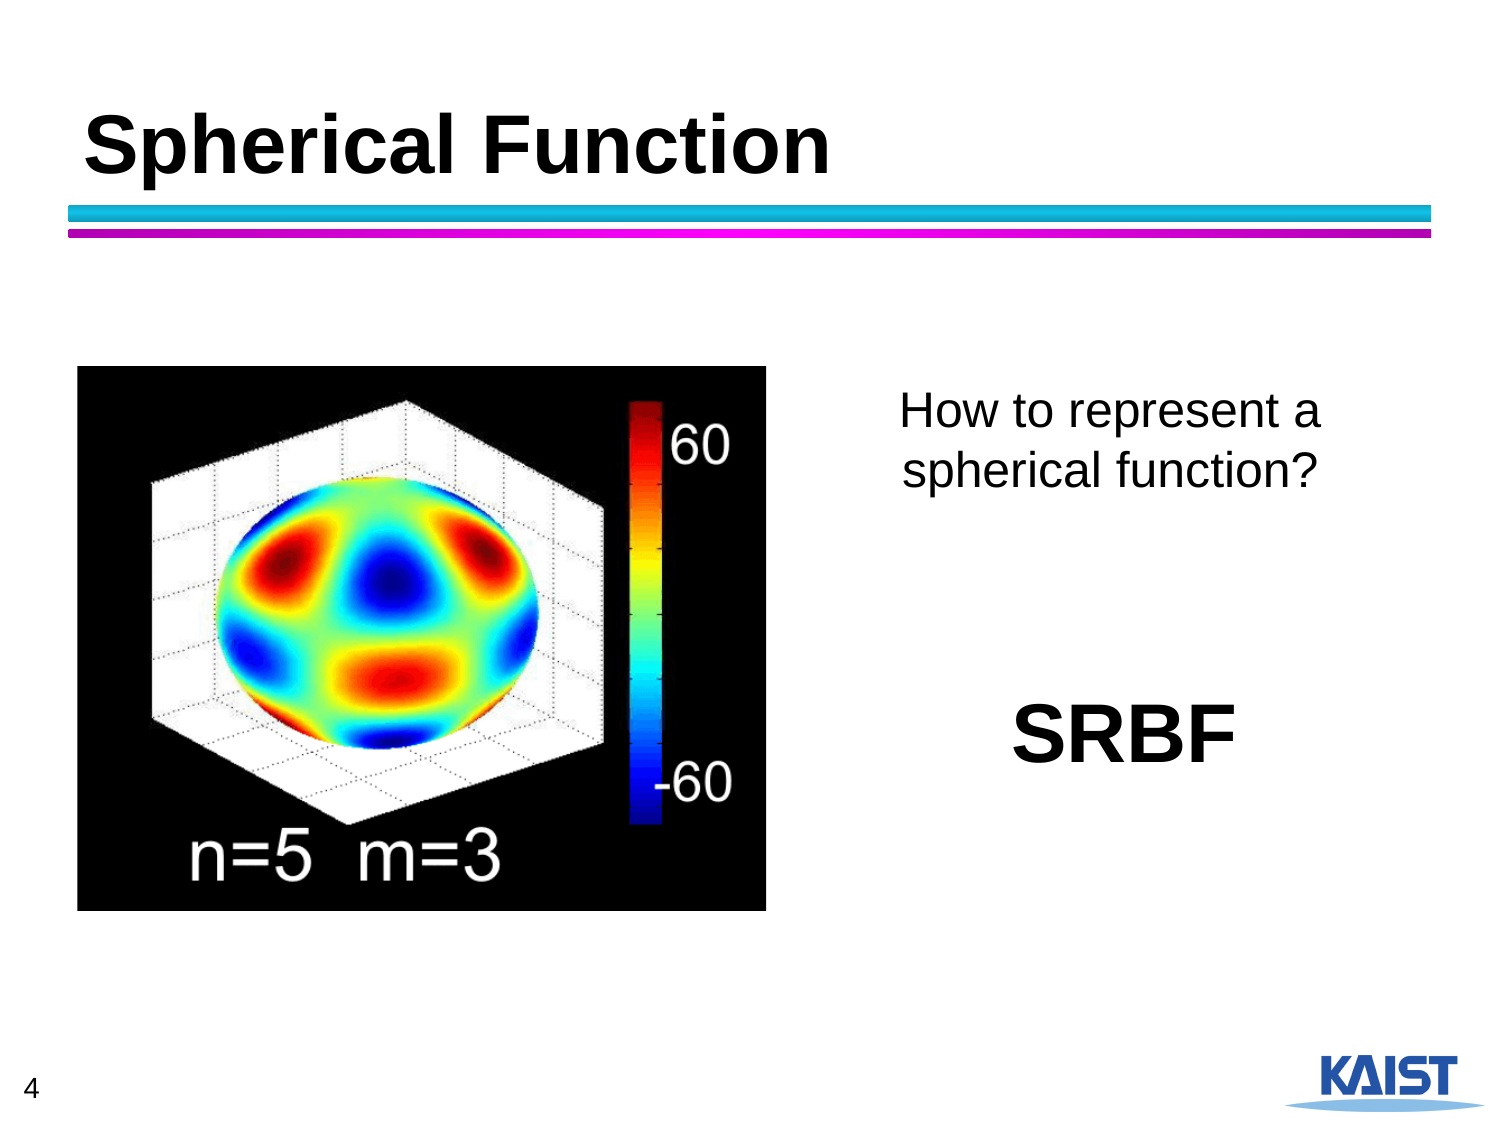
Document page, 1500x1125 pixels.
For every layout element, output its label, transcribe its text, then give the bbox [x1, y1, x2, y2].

picture [1284, 1055, 1485, 1112]
text_box SRBF [847, 671, 1402, 787]
text_box How to represent a spherical function? [799, 370, 1421, 505]
title Spherical Function [68, 48, 1428, 199]
picture [77, 366, 767, 911]
